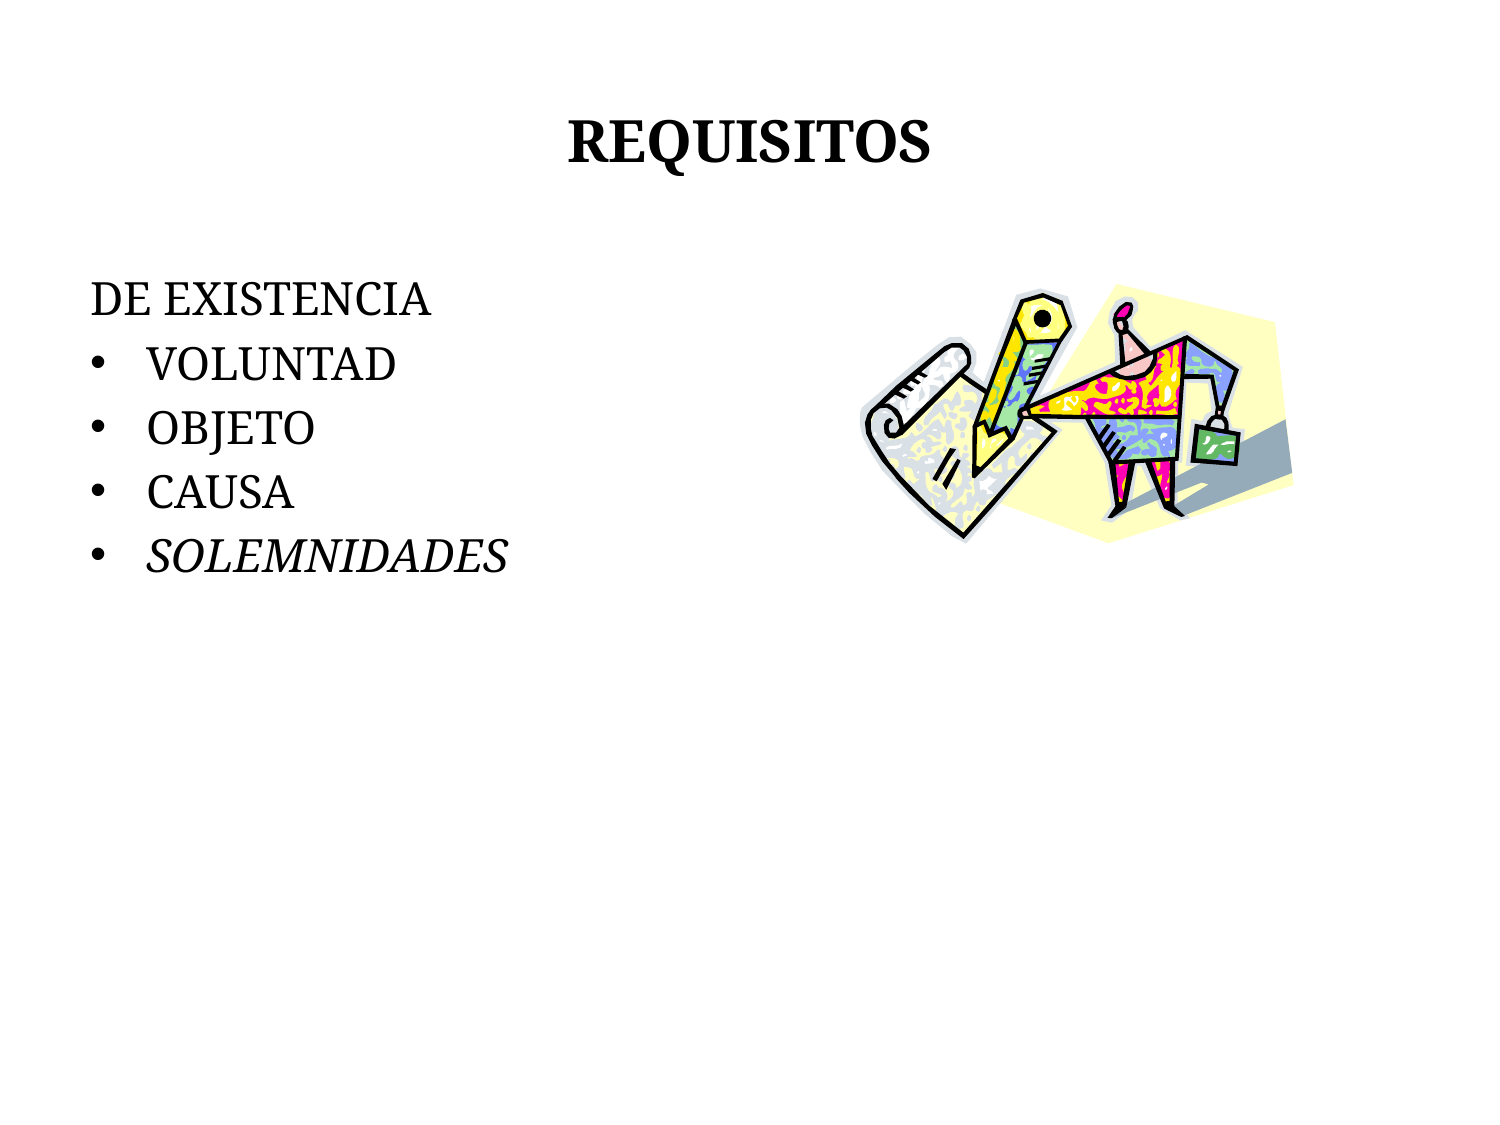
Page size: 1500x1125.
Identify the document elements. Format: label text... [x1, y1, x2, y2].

picture [859, 277, 1301, 551]
title REQUISITOS [75, 45, 1425, 233]
list DE EXISTENCIA VOLUNTAD OBJETO CAUSA SOLEMNIDADES [75, 262, 875, 1005]
